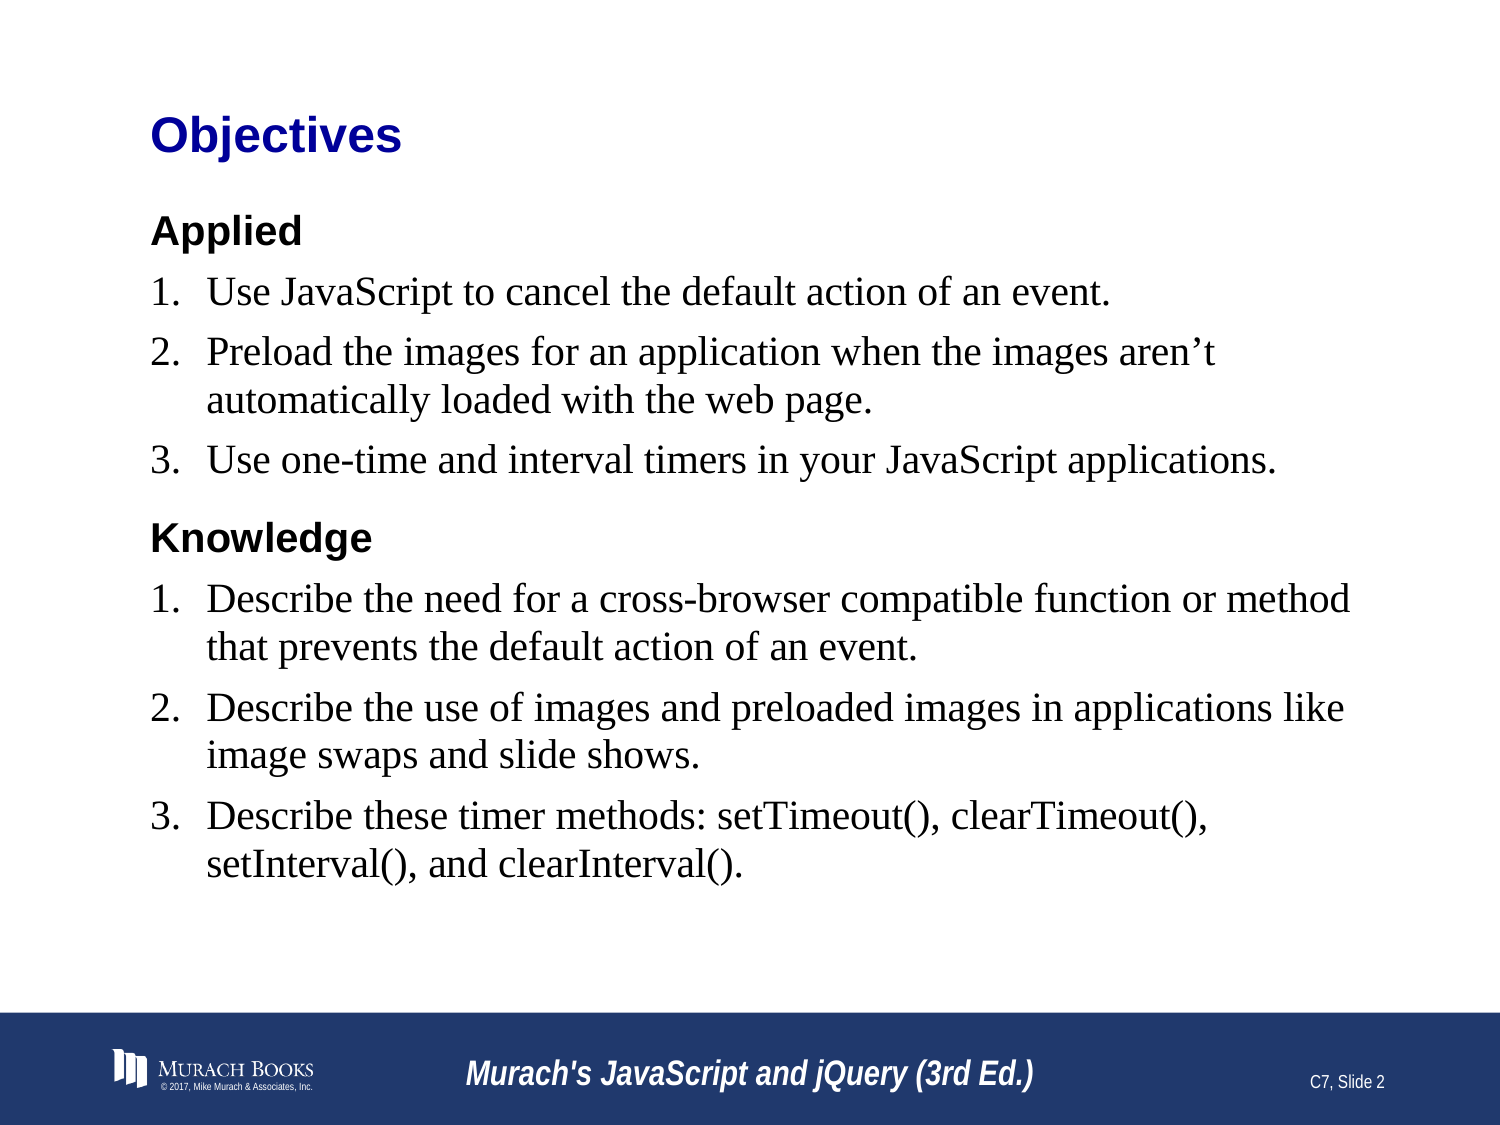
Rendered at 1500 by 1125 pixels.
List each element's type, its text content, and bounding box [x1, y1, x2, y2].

title Objectives [150, 102, 1350, 164]
slide_number C7, Slide 2 [1087, 1025, 1400, 1100]
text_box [149, 174, 1350, 900]
slide_number Murach's JavaScript and jQuery (3rd Ed.) [463, 1025, 1050, 1100]
footer © 2017, Mike Murach & Associates, Inc. [12, 1025, 463, 1100]
